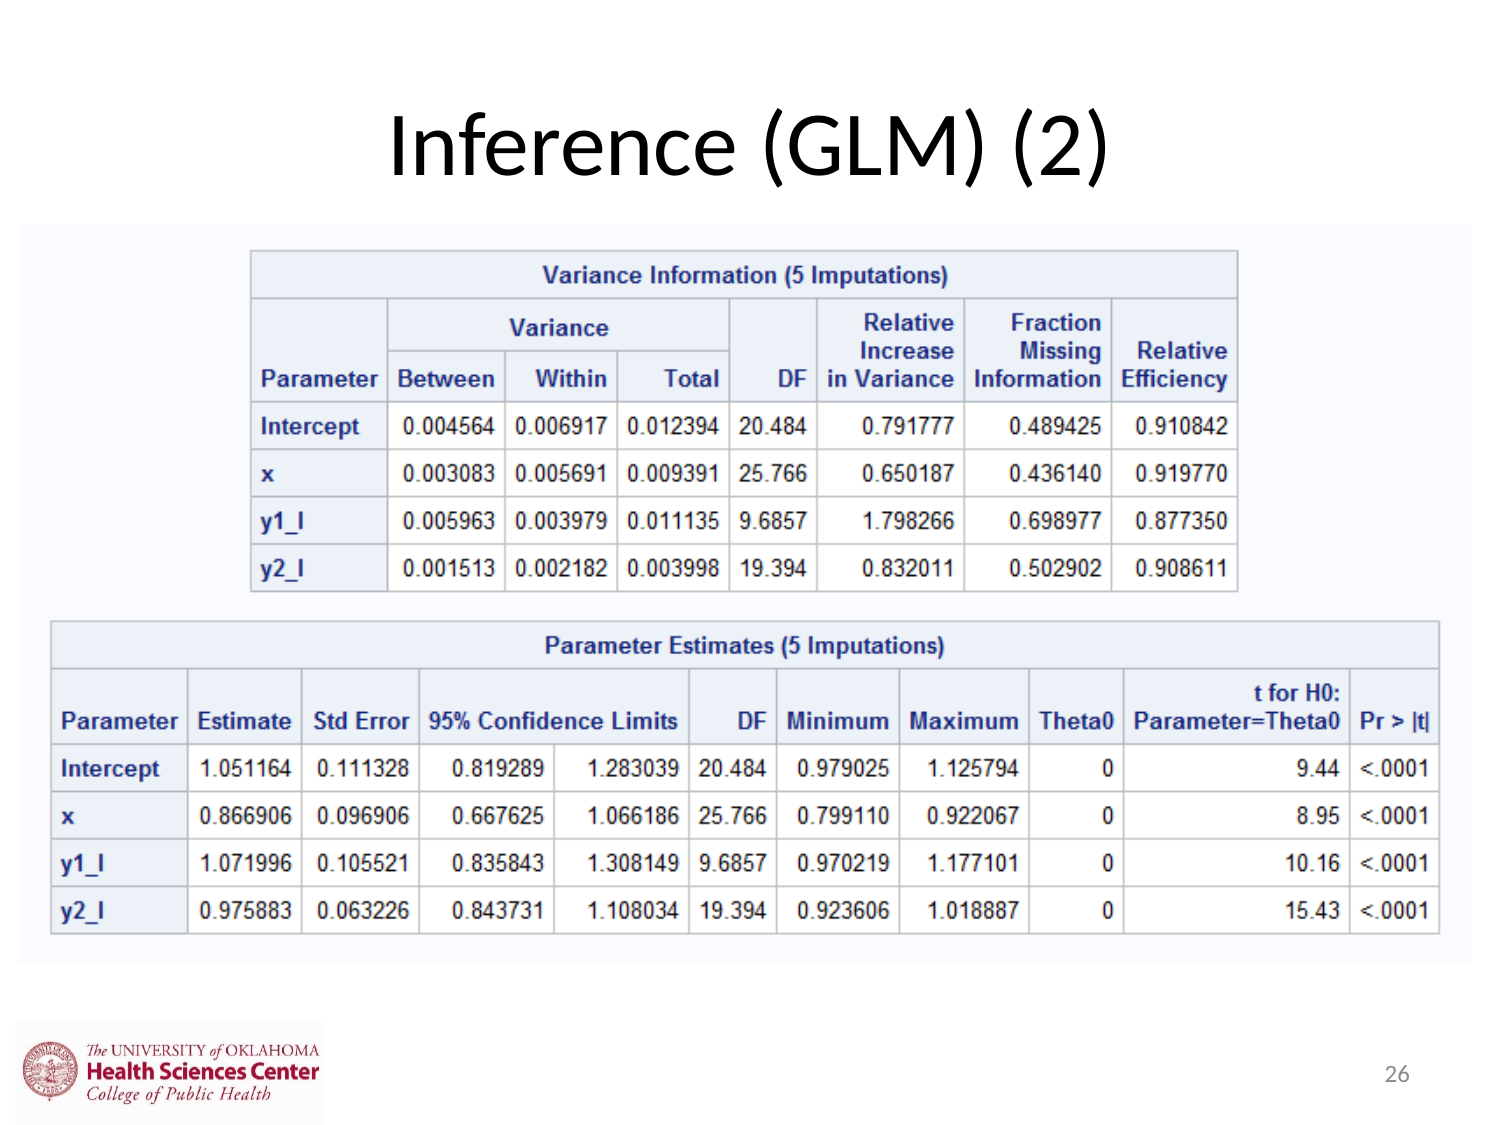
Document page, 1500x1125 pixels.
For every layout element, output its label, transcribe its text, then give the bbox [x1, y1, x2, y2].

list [18, 224, 1472, 963]
slide_number 26 [1074, 1042, 1425, 1103]
title Inference (GLM) (2) [75, 45, 1425, 223]
picture [15, 1022, 325, 1125]
